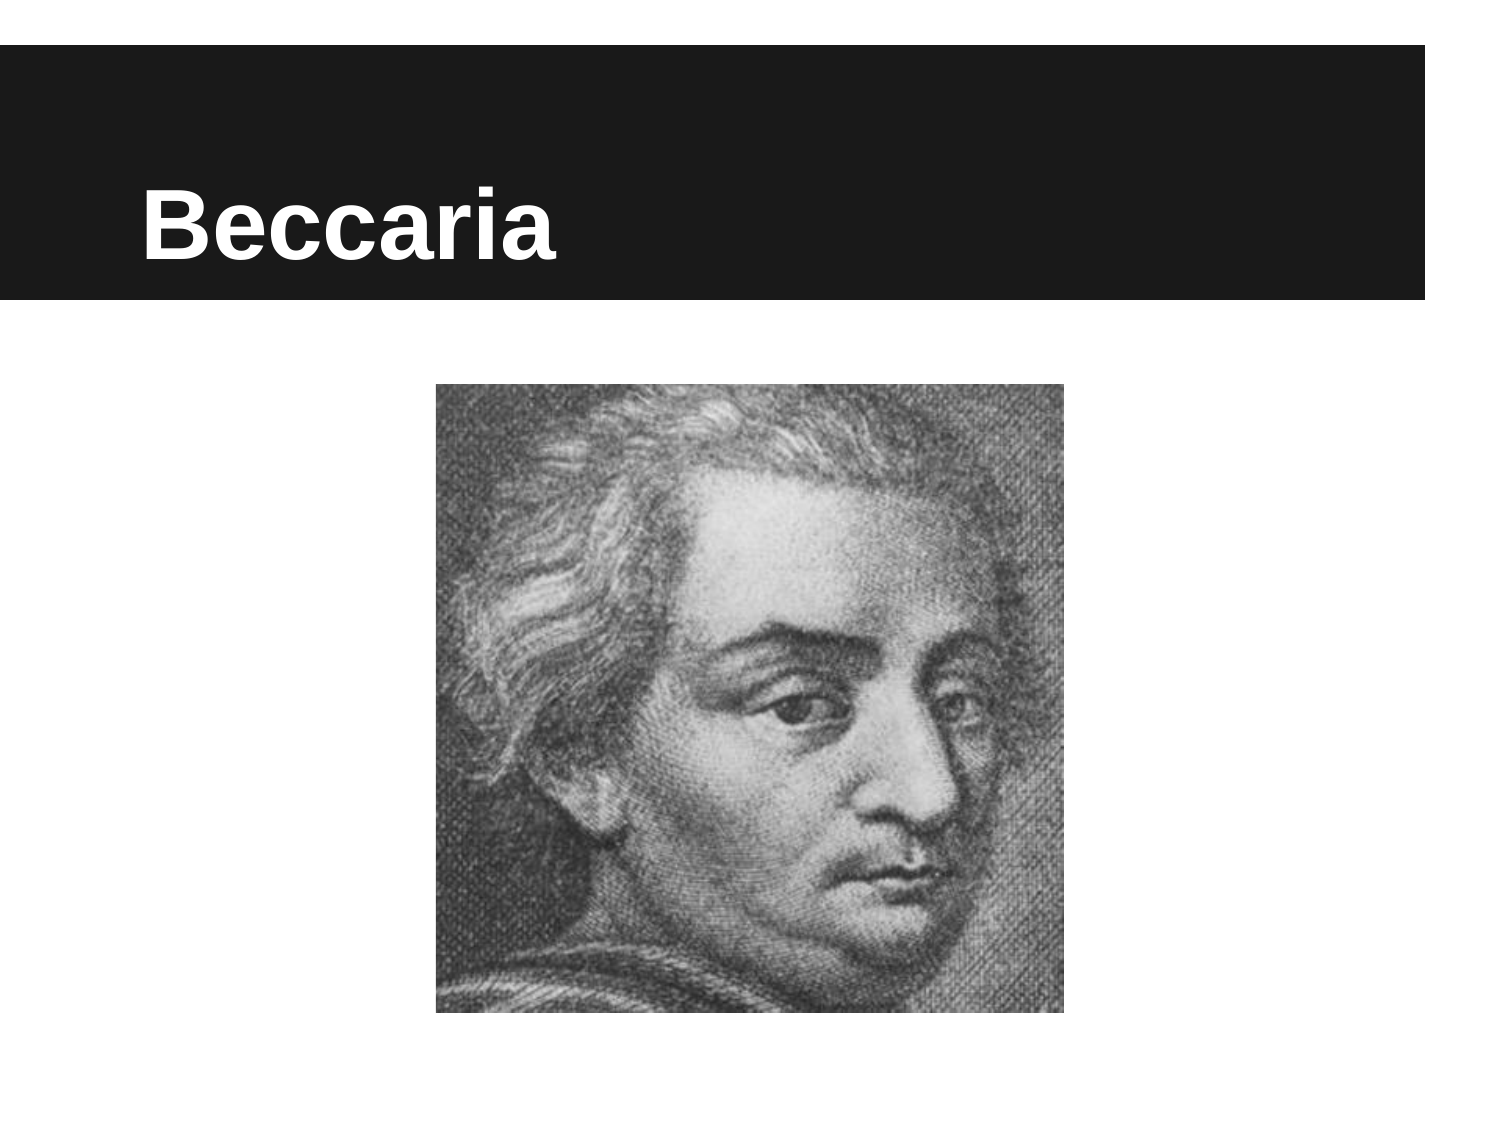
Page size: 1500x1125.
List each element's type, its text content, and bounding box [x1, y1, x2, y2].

text_box [435, 384, 1064, 1013]
title Beccaria [75, 45, 1425, 295]
